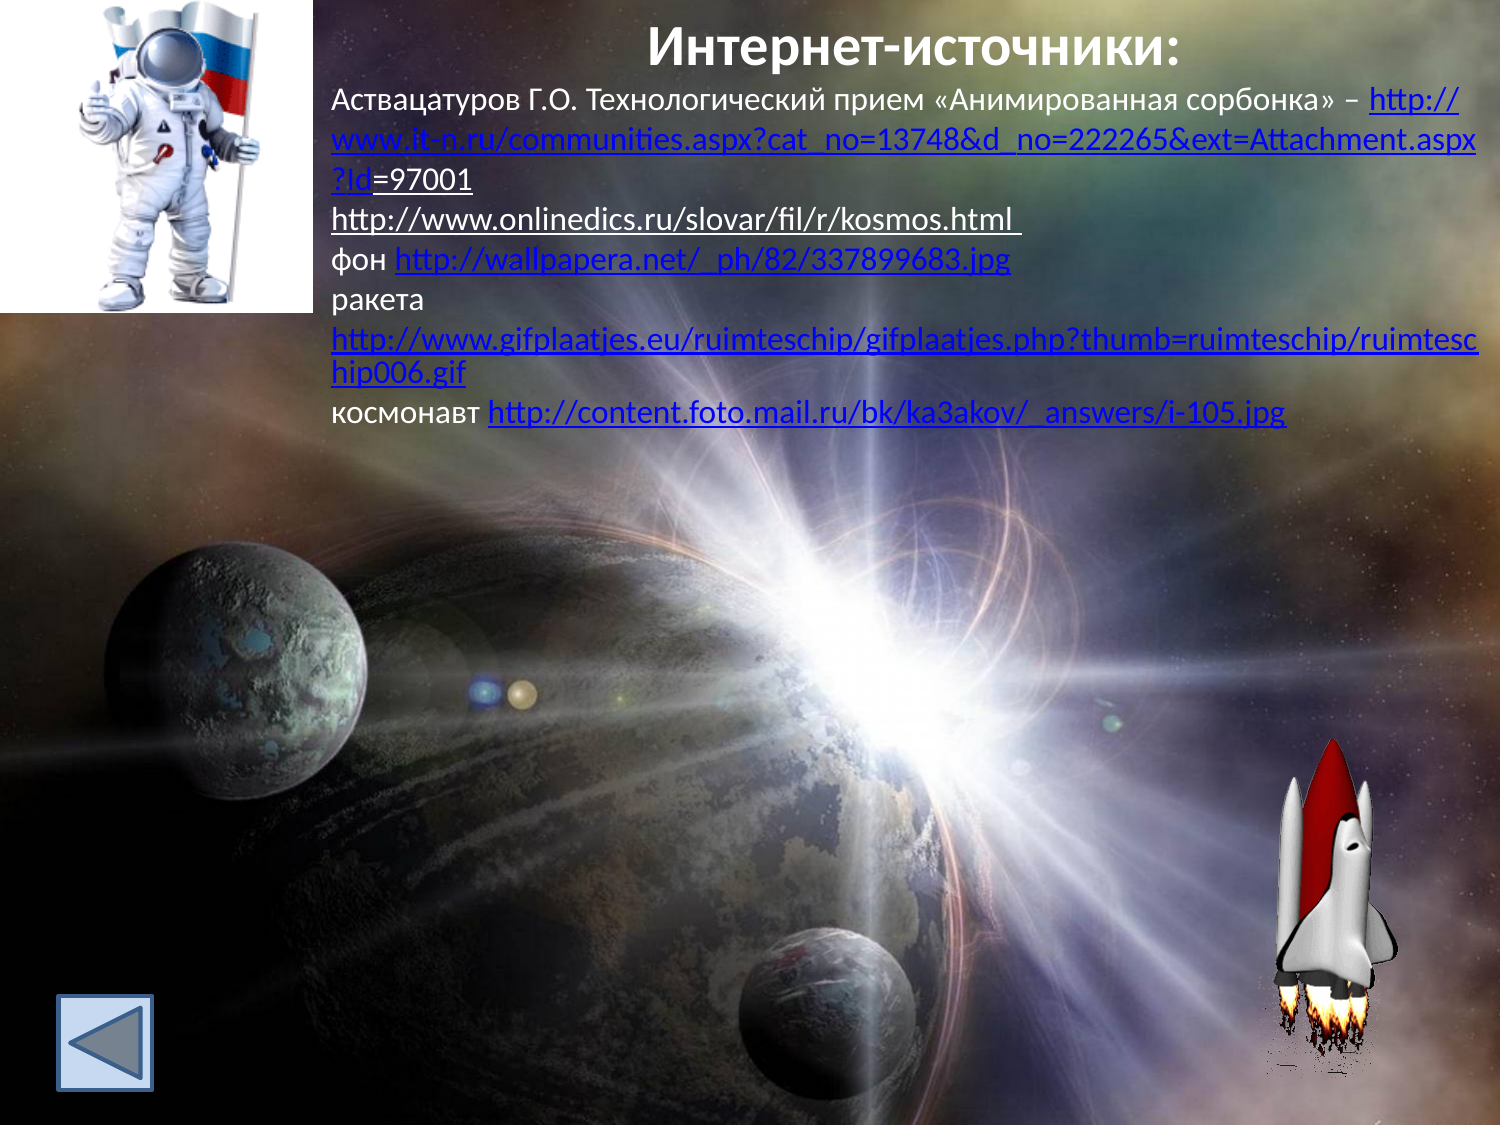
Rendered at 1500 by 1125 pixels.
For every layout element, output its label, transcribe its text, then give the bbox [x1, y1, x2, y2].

text_box [1135, 724, 1500, 1080]
picture [0, 0, 1500, 1125]
text_box [56, 994, 154, 1092]
text_box Интернет-источники: Аствацатуров Г.О. Технологический прием «Анимированная сорбонка» – http://www.it-n.ru/communities.aspx?cat_no=13748&d_no=222265&ext=Attachment.aspx?Id=97001 http://www.onlinedics.ru/slovar/fil/r/kosmos.html фон http://wallpapera.net/_ph/82/337899683.jpg ракета http://www.gifplaatjes.eu/ruimteschip/gifplaatjes.php?thumb=ruimteschip/ruimteschip006.gif космонавт http://content.foto.mail.ru/bk/ka3akov/_answers/i-105.jpg [316, 0, 1500, 514]
